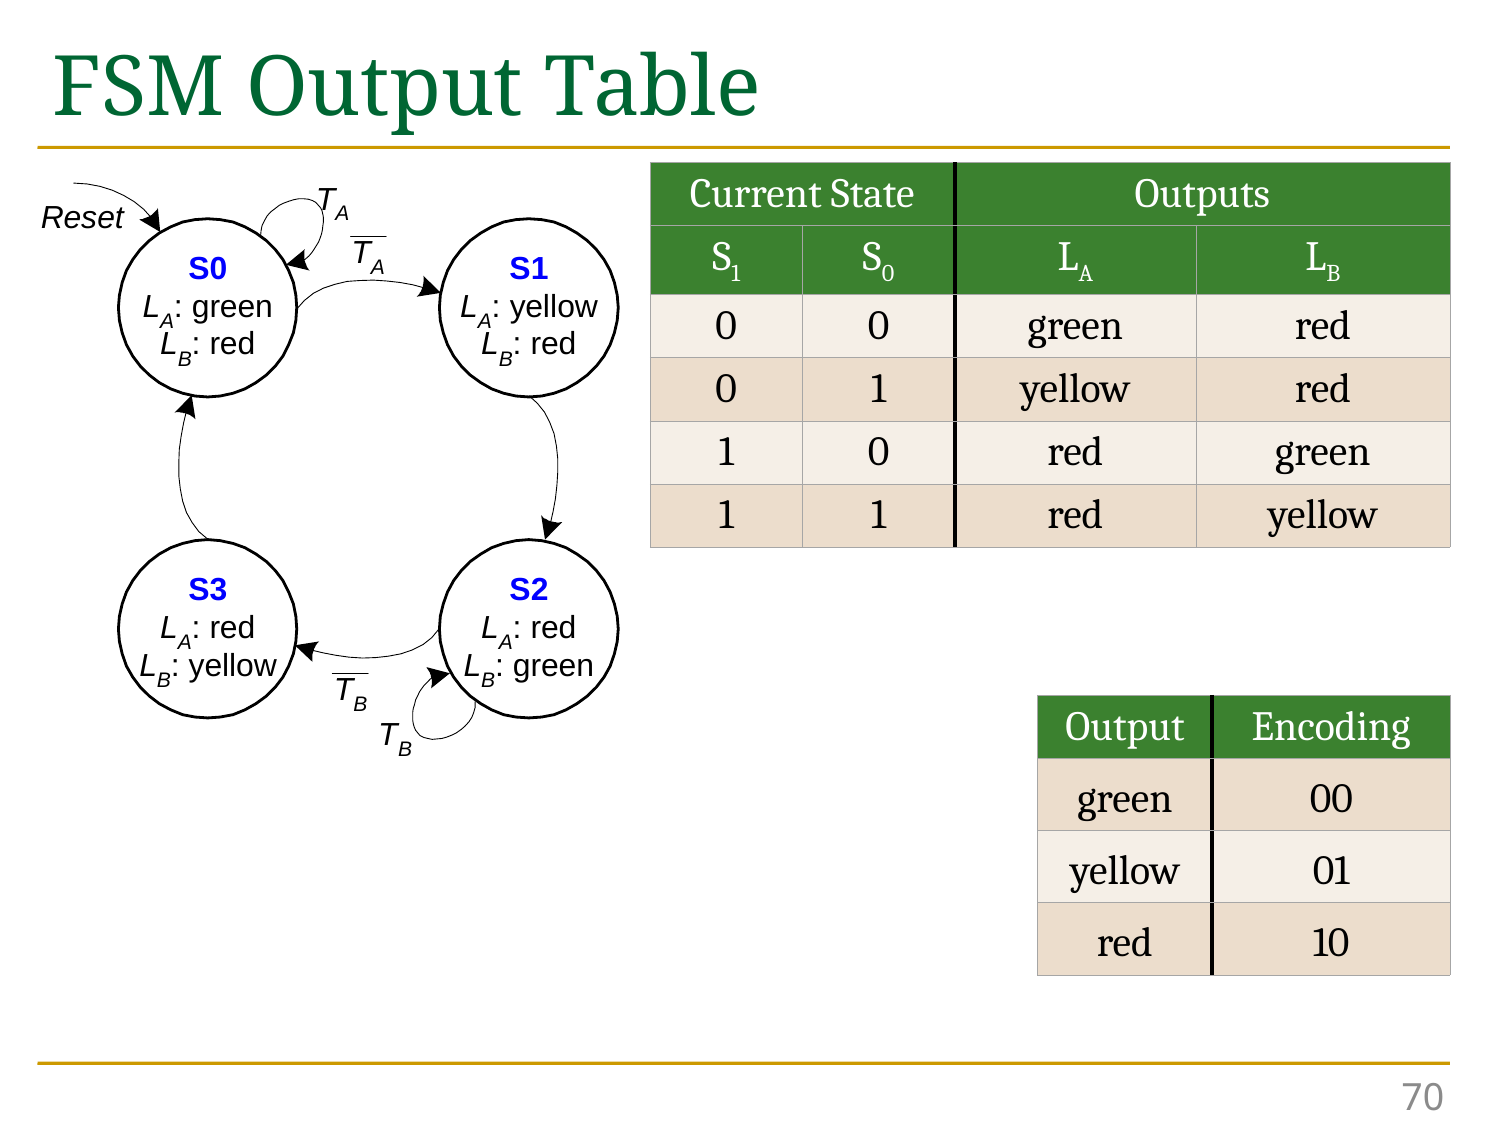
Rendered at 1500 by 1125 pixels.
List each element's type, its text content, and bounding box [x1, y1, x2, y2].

table_cell yellow [1197, 485, 1450, 547]
table_cell 1 [803, 485, 953, 547]
table_cell red [1197, 358, 1450, 421]
table_cell 01 [1214, 831, 1450, 902]
table_cell S0 [803, 226, 953, 294]
table_cell 0 [803, 422, 953, 484]
table_cell 0 [803, 295, 953, 357]
table_cell green [1038, 759, 1210, 830]
table_header Current State [651, 163, 953, 225]
table_cell LA [957, 226, 1196, 294]
table_cell LB [1197, 226, 1450, 294]
table_cell red [957, 422, 1196, 484]
table_cell 1 [651, 485, 802, 547]
table_cell yellow [1038, 831, 1210, 902]
table_cell green [1197, 422, 1450, 484]
table_header Outputs [957, 163, 1450, 225]
table_cell 00 [1214, 759, 1450, 830]
table_cell 0 [651, 358, 802, 421]
table_cell 10 [1214, 903, 1450, 975]
table_cell red [1038, 903, 1210, 975]
table_cell 0 [651, 295, 802, 357]
title FSM Output Table [37, 24, 1450, 200]
table_cell 1 [803, 358, 953, 421]
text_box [15, 153, 640, 776]
table_cell 1 [651, 422, 802, 484]
table_cell red [957, 485, 1196, 547]
table_cell yellow [957, 358, 1196, 421]
text_box 70 [1121, 1065, 1460, 1125]
table_cell red [1197, 295, 1450, 357]
table_header Output [1038, 696, 1210, 758]
table_cell S1 [651, 226, 802, 294]
table_cell green [957, 295, 1196, 357]
table_header Encoding [1214, 696, 1450, 758]
